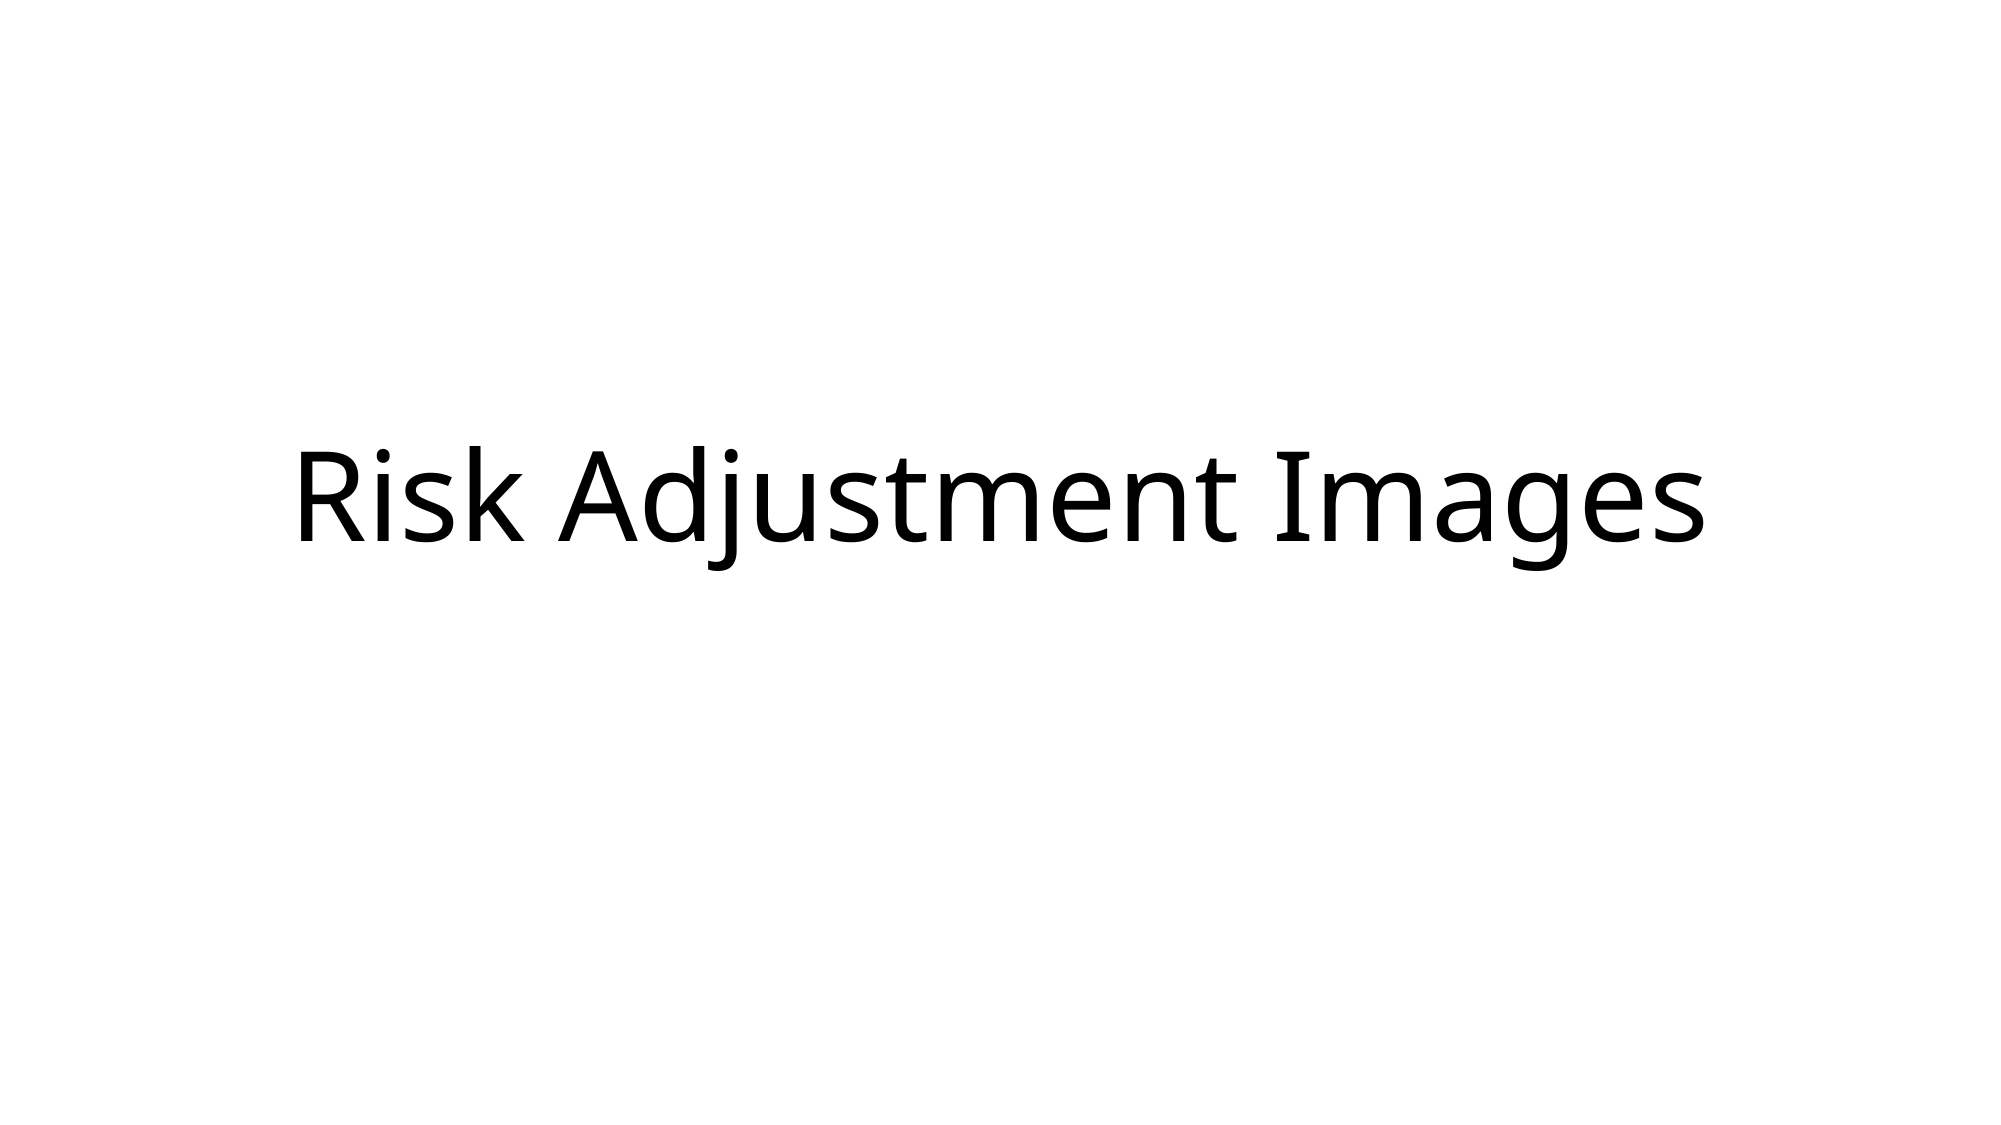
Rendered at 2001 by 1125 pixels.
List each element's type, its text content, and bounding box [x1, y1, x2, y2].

title Risk Adjustment Images [249, 184, 1750, 576]
